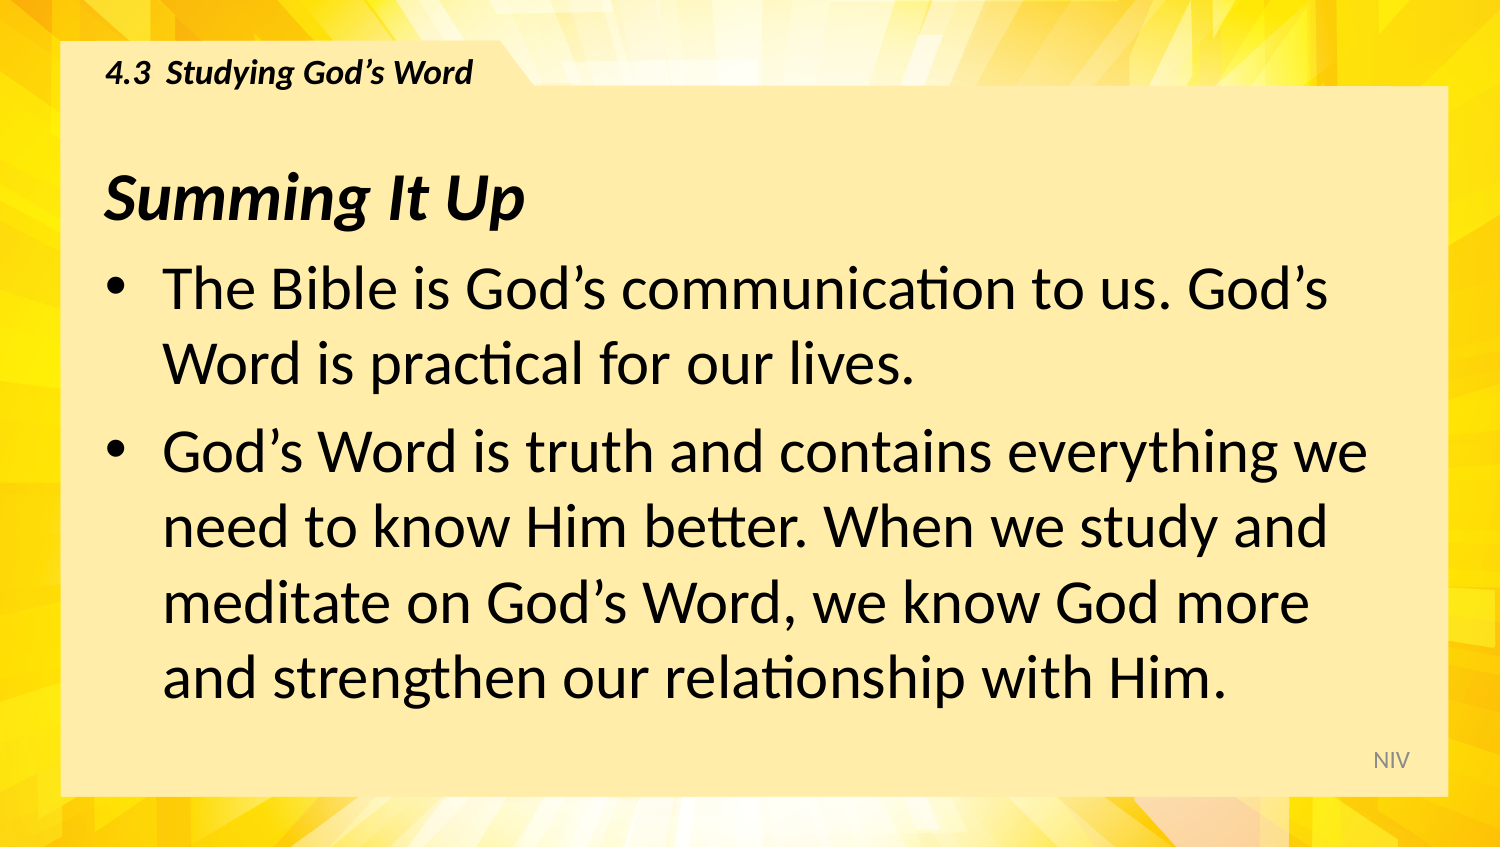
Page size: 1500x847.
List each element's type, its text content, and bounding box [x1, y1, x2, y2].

title 4.3 Studying God’s Word [89, 33, 1420, 108]
footer NIV [950, 736, 1425, 782]
picture [0, 0, 1500, 847]
list Summing It Up The Bible is God’s communication to us. God’s Word is practical for our lives. God’s Word is truth and contains everything we need to know Him better. When we study and meditate on God’s Word, we know God more and strengthen our relationship with Him. [89, 141, 1403, 722]
